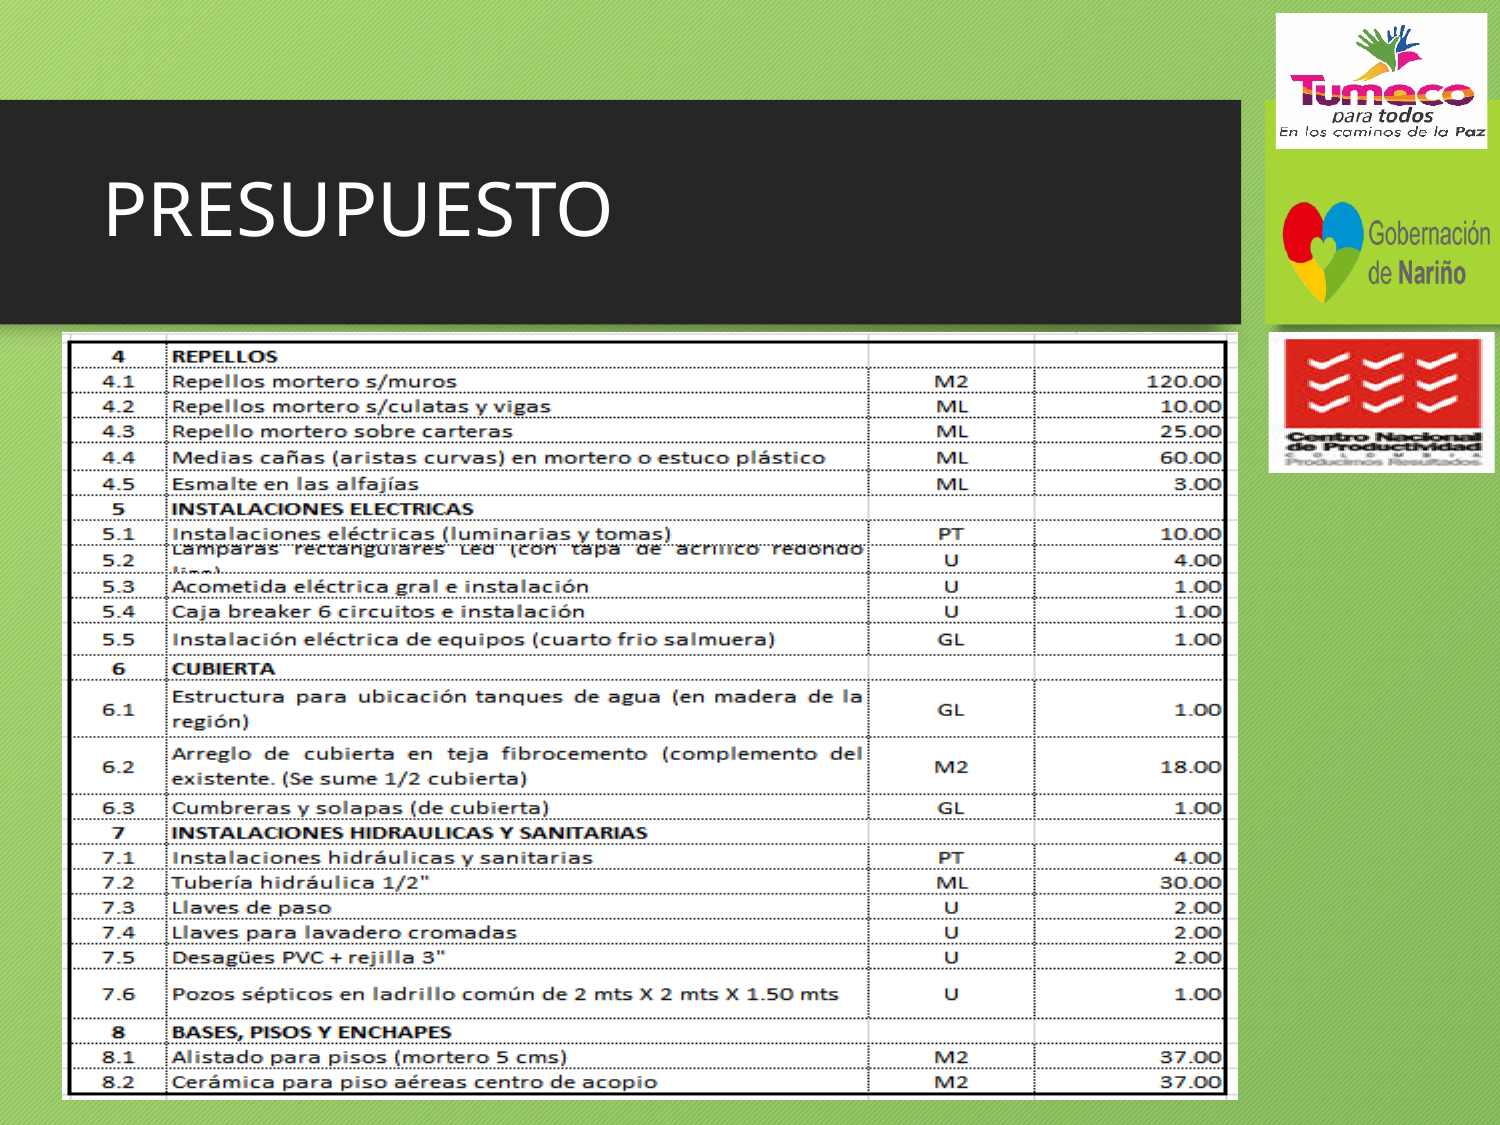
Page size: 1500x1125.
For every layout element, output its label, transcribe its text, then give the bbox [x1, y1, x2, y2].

picture [1276, 176, 1499, 306]
picture [1265, 325, 1500, 473]
picture [0, 322, 1251, 1101]
title PRESUPUESTO [87, 123, 1219, 301]
picture [1275, 13, 1488, 149]
